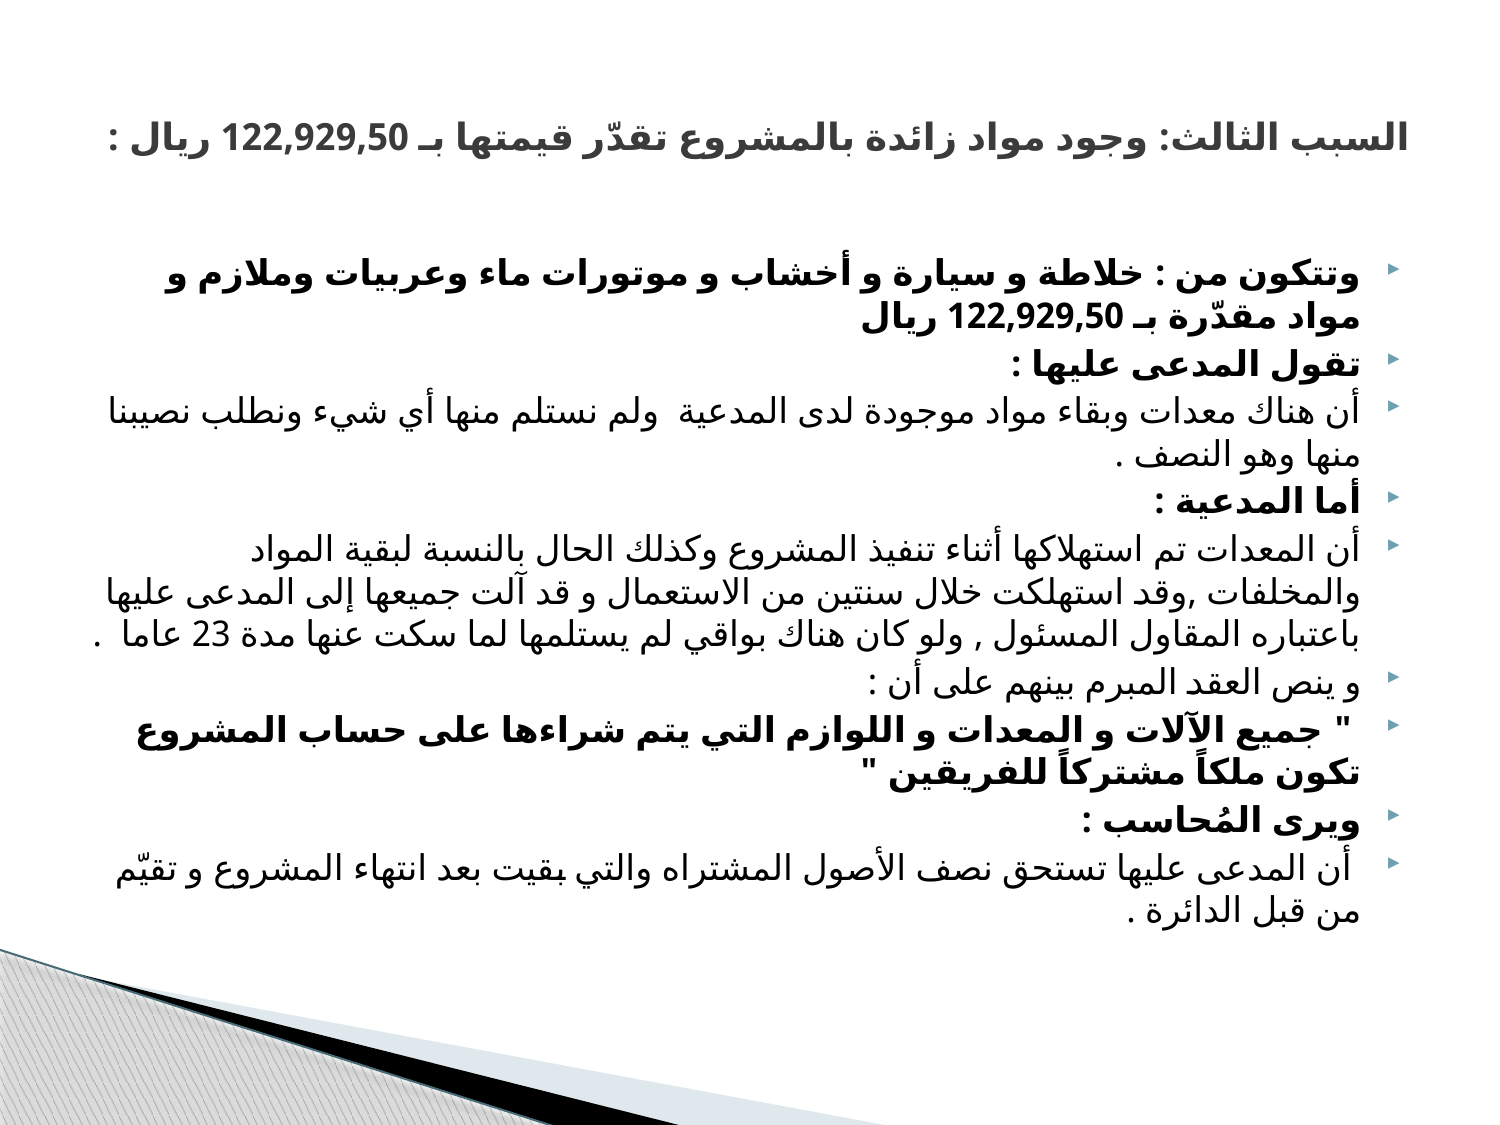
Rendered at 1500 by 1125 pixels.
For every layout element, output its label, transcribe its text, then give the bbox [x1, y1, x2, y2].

title السبب الثالث: وجود مواد زائدة بالمشروع تقدّر قيمتها بـ 122,929,50 ريال : [75, 45, 1425, 233]
list وتتكون من : خلاطة و سيارة و أخشاب و موتورات ماء وعربيات وملازم و مواد مقدّرة بـ 122,929,50 ريال تقول المدعى عليها : أن هناك معدات وبقاء مواد موجودة لدى المدعية ولم نستلم منها أي شيء ونطلب نصيبنا منها وهو النصف . أما المدعية : أن المعدات تم استهلاكها أثناء تنفيذ المشروع وكذلك الحال بالنسبة لبقية المواد والمخلفات ,وقد استهلكت خلال سنتين من الاستعمال و قد آلت جميعها إلى المدعى عليها باعتباره المقاول المسئول , ولو كان هناك بواقي لم يستلمها لما سكت عنها مدة 23 عاما . و ينص العقد المبرم بينهم على أن : " جميع الآلات و المعدات و اللوازم التي يتم شراءها على حساب المشروع تكون ملكاً مشتركاً للفريقين " ويرى المُحاسب : أن المدعى عليها تستحق نصف الأصول المشتراه والتي بقيت بعد انتهاء المشروع و تقيّم من قبل الدائرة . [75, 243, 1425, 986]
